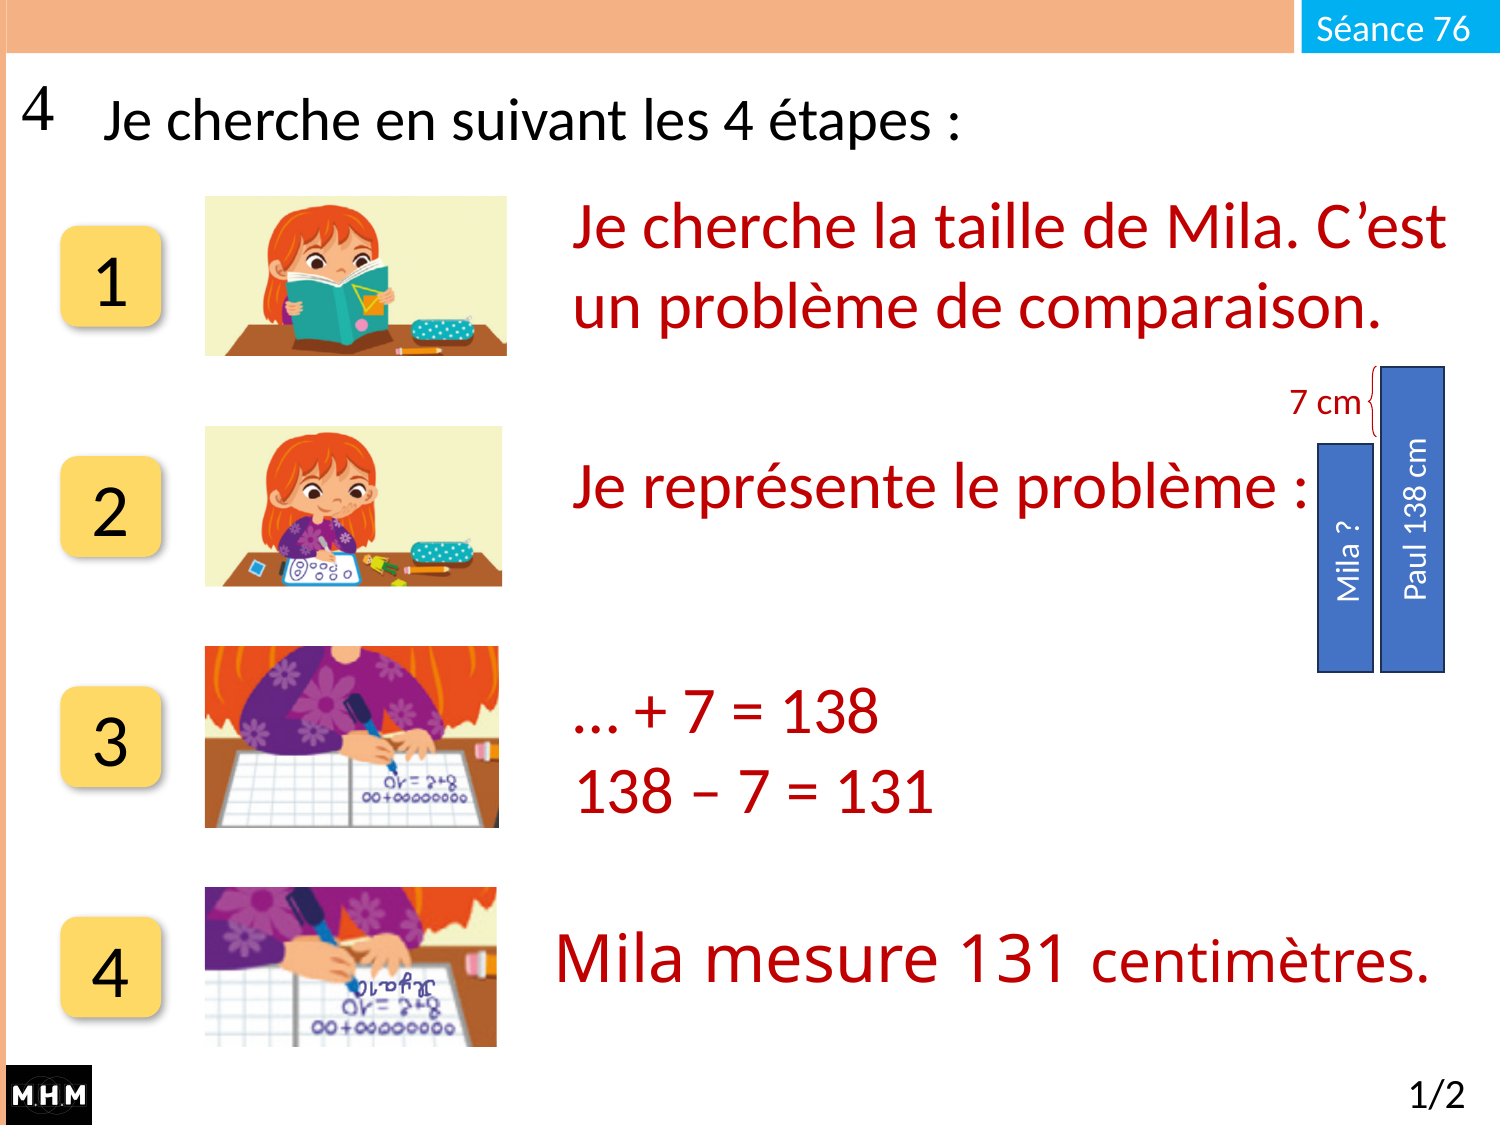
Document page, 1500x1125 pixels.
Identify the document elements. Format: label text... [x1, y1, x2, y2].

text_box Mila mesure 131 centimètres. [539, 908, 1500, 1003]
title Je cherche en suivant les 4 étapes : [88, 35, 1382, 161]
text_box 1 [59, 224, 163, 328]
picture [204, 196, 515, 356]
text_box … + 7 = 138 138 – 7 = 131 [558, 659, 1483, 915]
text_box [557, 365, 1458, 673]
text_box Je cherche la taille de Mila. C’est un problème de comparaison. [558, 174, 1500, 350]
picture [204, 646, 499, 828]
picture [204, 426, 503, 587]
text_box 2 [59, 455, 163, 558]
picture [204, 887, 497, 1047]
picture [6, 1065, 92, 1125]
text_box 4 [59, 915, 163, 1019]
text_box 3 [59, 685, 163, 789]
list 1/2 [1373, 1064, 1500, 1125]
